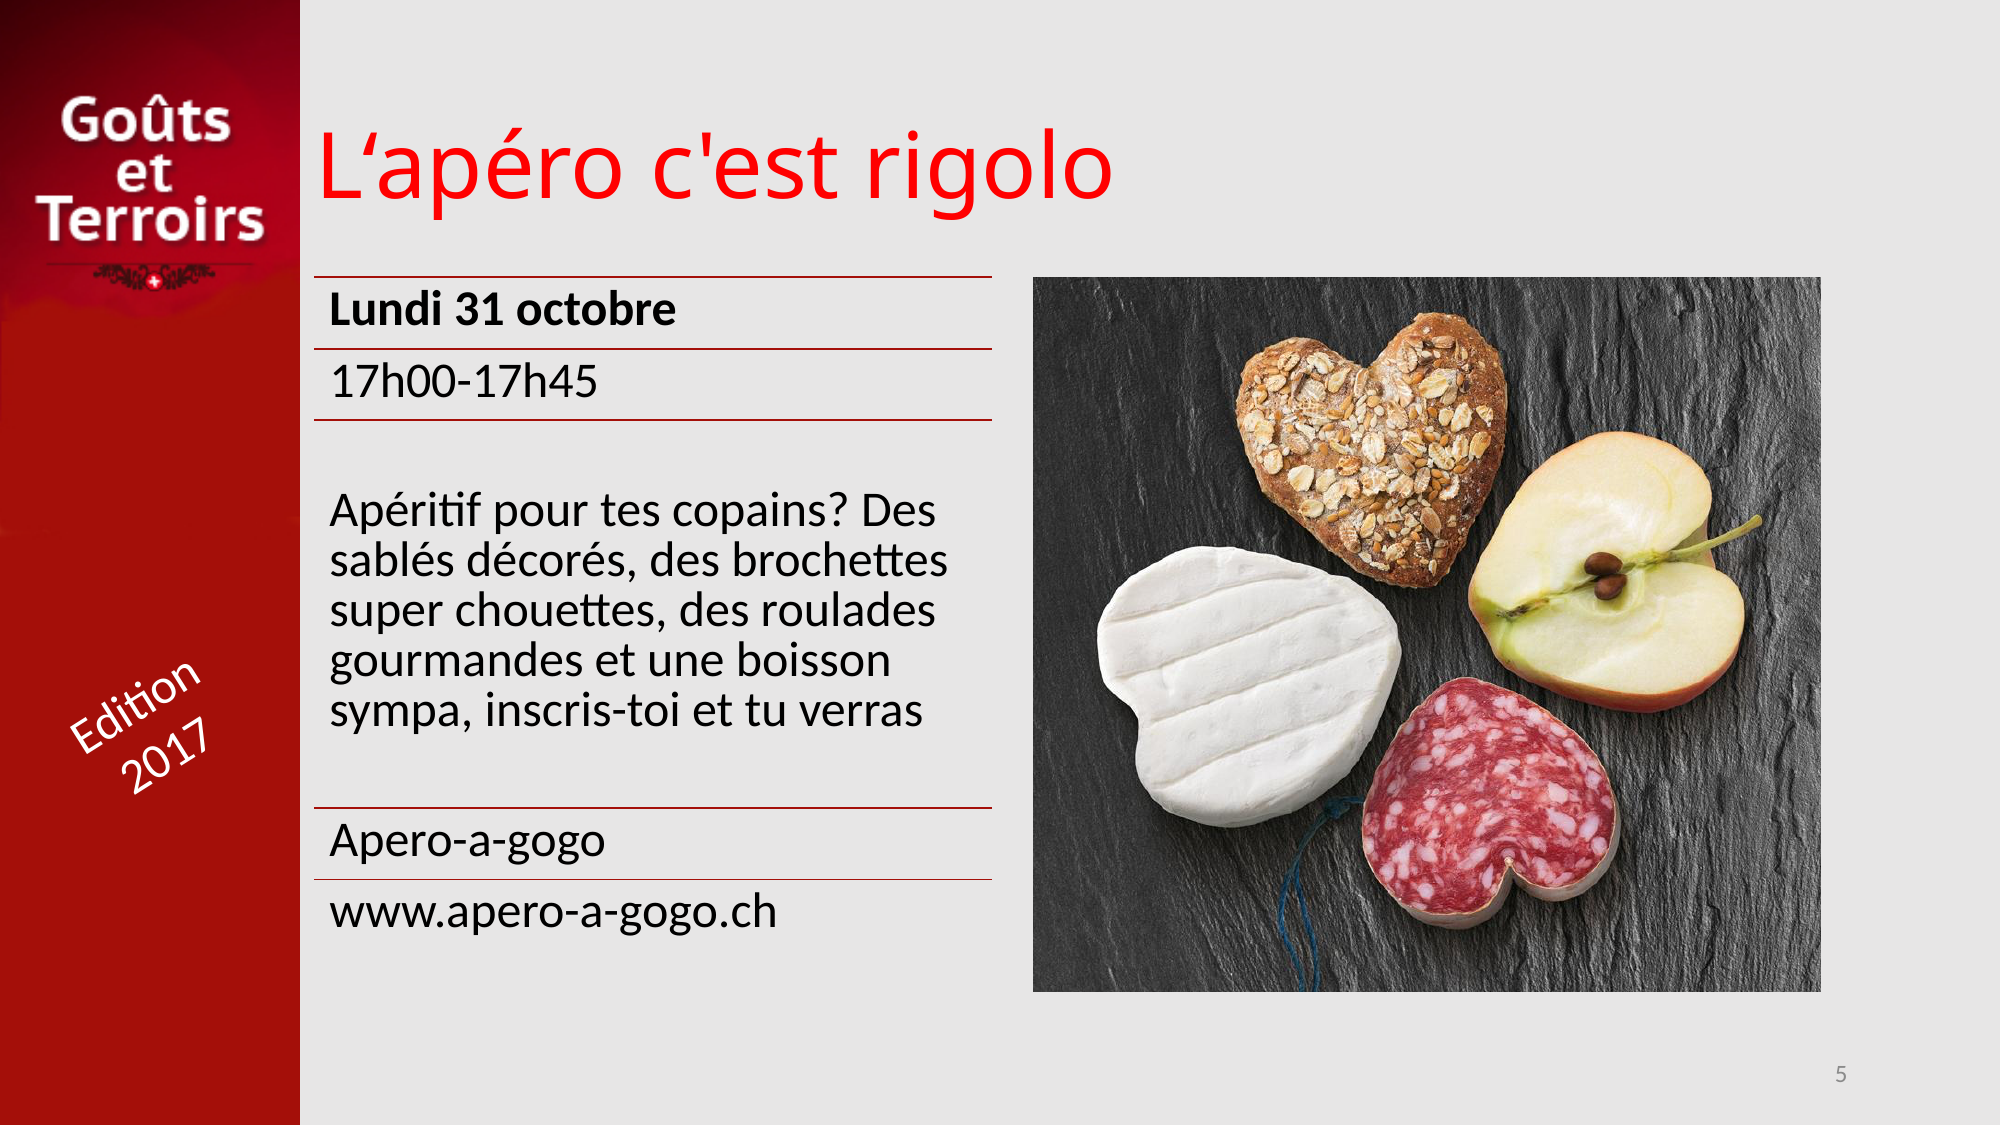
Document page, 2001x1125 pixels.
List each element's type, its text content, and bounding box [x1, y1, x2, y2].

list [1033, 277, 1821, 992]
table_cell Apéritif pour tes copains? Des sablés décorés, des brochettes super chouettes, des roulades gourmandes et une boisson sympa, inscris-toi et tu verras [314, 421, 992, 807]
table_cell www.apero-a-gogo.ch [314, 880, 992, 951]
table_header Lundi 31 octobre [314, 278, 992, 348]
slide_number 5 [1412, 1042, 1863, 1103]
title L‘apéro c'est rigolo [300, 59, 1863, 278]
table_cell Apero-a-gogo [314, 809, 992, 879]
table_cell 17h00-17h45 [314, 350, 992, 419]
picture [0, 0, 300, 1125]
